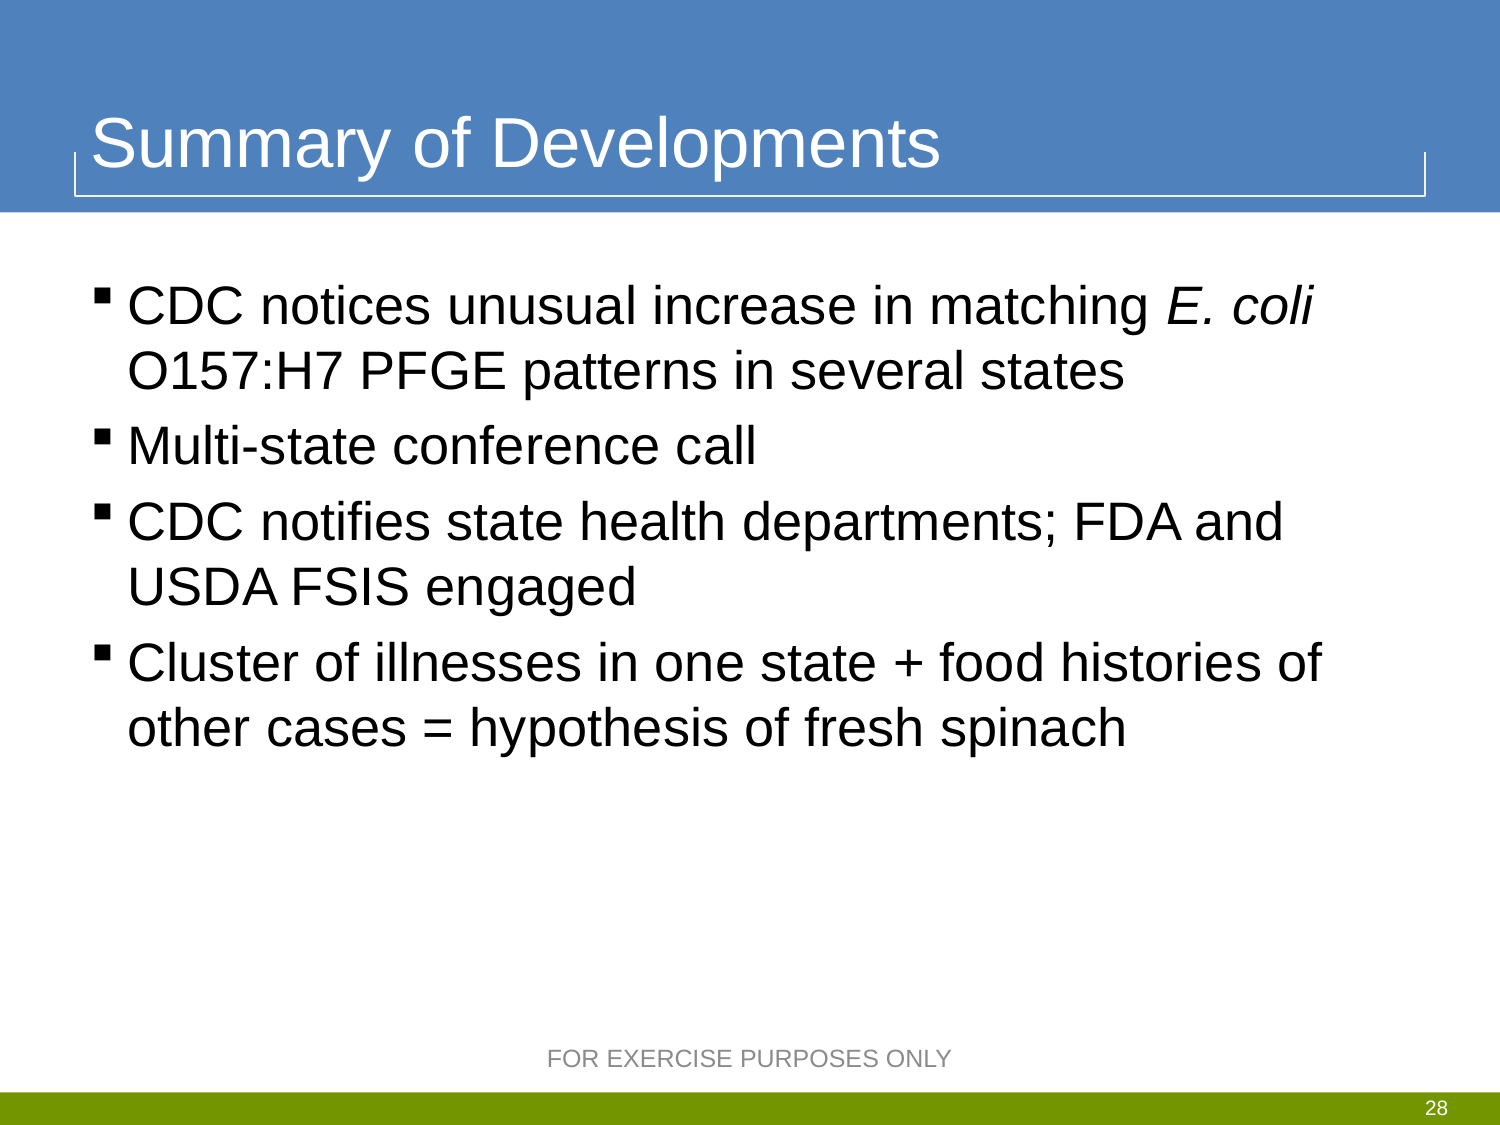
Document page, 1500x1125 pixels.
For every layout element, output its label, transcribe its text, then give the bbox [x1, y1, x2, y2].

list CDC notices unusual increase in matching E. coli O157:H7 PFGE patterns in several states Multi-state conference call CDC notifies state health departments; FDA and USDA FSIS engaged Cluster of illnesses in one state + food histories of other cases = hypothesis of fresh spinach [74, 262, 1426, 1006]
title Summary of Developments [74, 44, 1426, 233]
footer FOR EXERCISE PURPOSES ONLY [512, 1042, 988, 1103]
